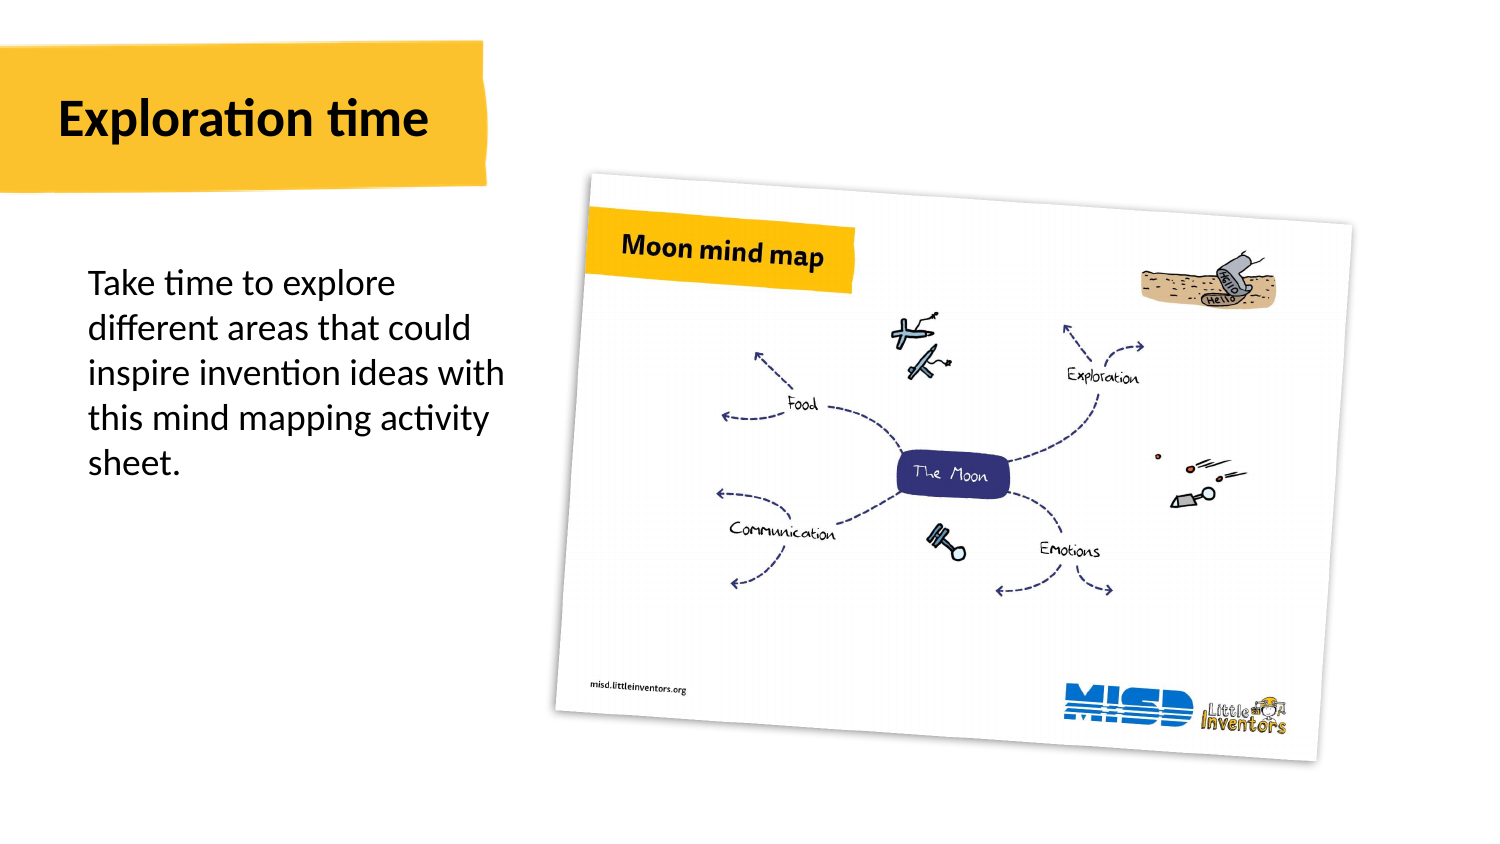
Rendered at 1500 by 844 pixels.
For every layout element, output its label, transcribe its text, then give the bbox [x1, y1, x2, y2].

picture [557, 174, 1351, 761]
picture [0, 33, 492, 197]
text_box Take time to explore different areas that could inspire invention ideas with this mind mapping activity sheet. [72, 242, 531, 498]
